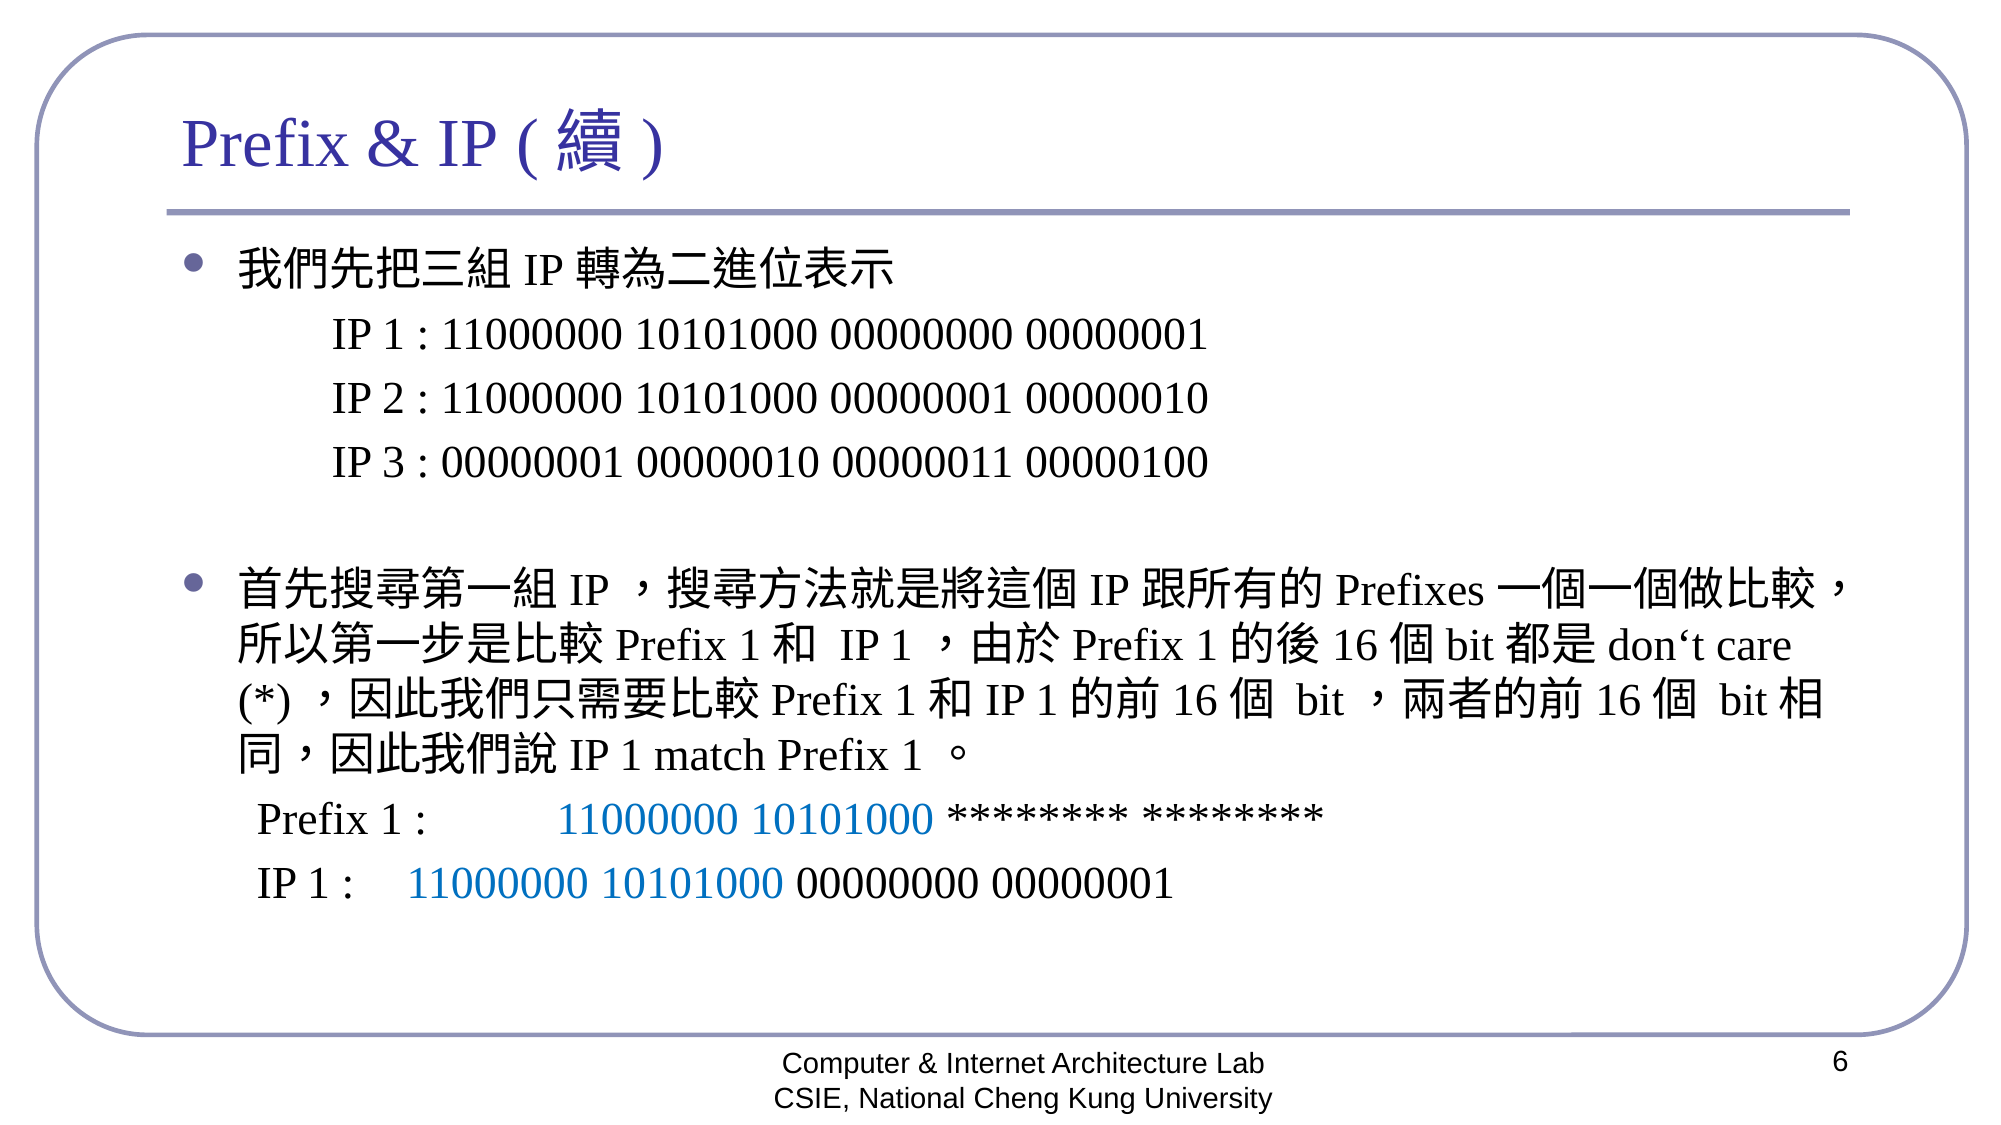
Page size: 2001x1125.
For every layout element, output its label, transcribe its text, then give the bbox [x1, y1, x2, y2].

list 我們先把三組IP轉為二進位表示 IP 1 : 11000000 10101000 00000000 00000001 IP 2 : 11000000 10101000 00000001 00000010 IP 3 : 00000001 00000010 00000011 00000100 首先搜尋第一組IP，搜尋方法就是將這個IP跟所有的Prefixes一個一個做比較，所以第一步是比較Prefix 1和 IP 1，由於Prefix 1的後16個bit都是don‘t care (*)，因此我們只需要比較Prefix 1和IP 1的前16個 bit，兩者的前16個 bit相同，因此我們說IP 1 match Prefix 1。 Prefix 1 : 11000000 10101000 ******** ******** IP 1 : 11000000 10101000 00000000 00000001 [166, 231, 1851, 976]
slide_number 6 [1731, 1034, 1949, 1111]
footer Computer & Internet Architecture Lab CSIE, National Cheng Kung University [590, 1036, 1458, 1112]
title Prefix & IP (續) [166, 89, 1851, 188]
